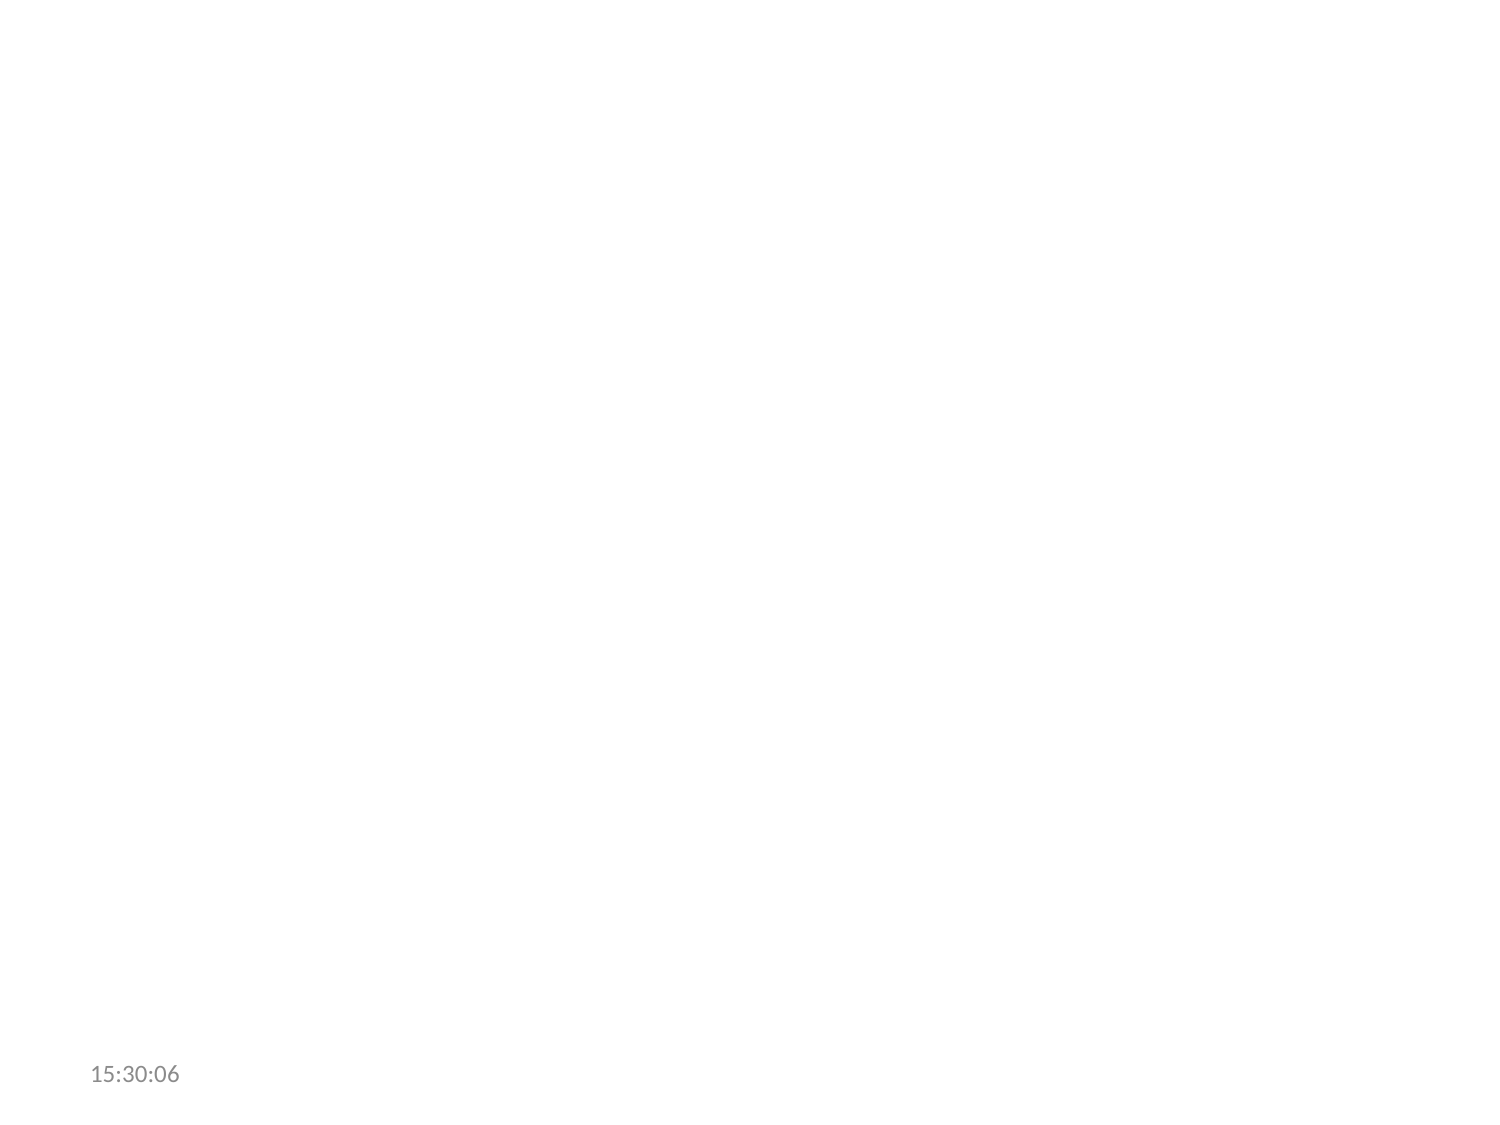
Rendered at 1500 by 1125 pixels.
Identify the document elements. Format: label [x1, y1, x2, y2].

slide_number [75, 1042, 425, 1103]
